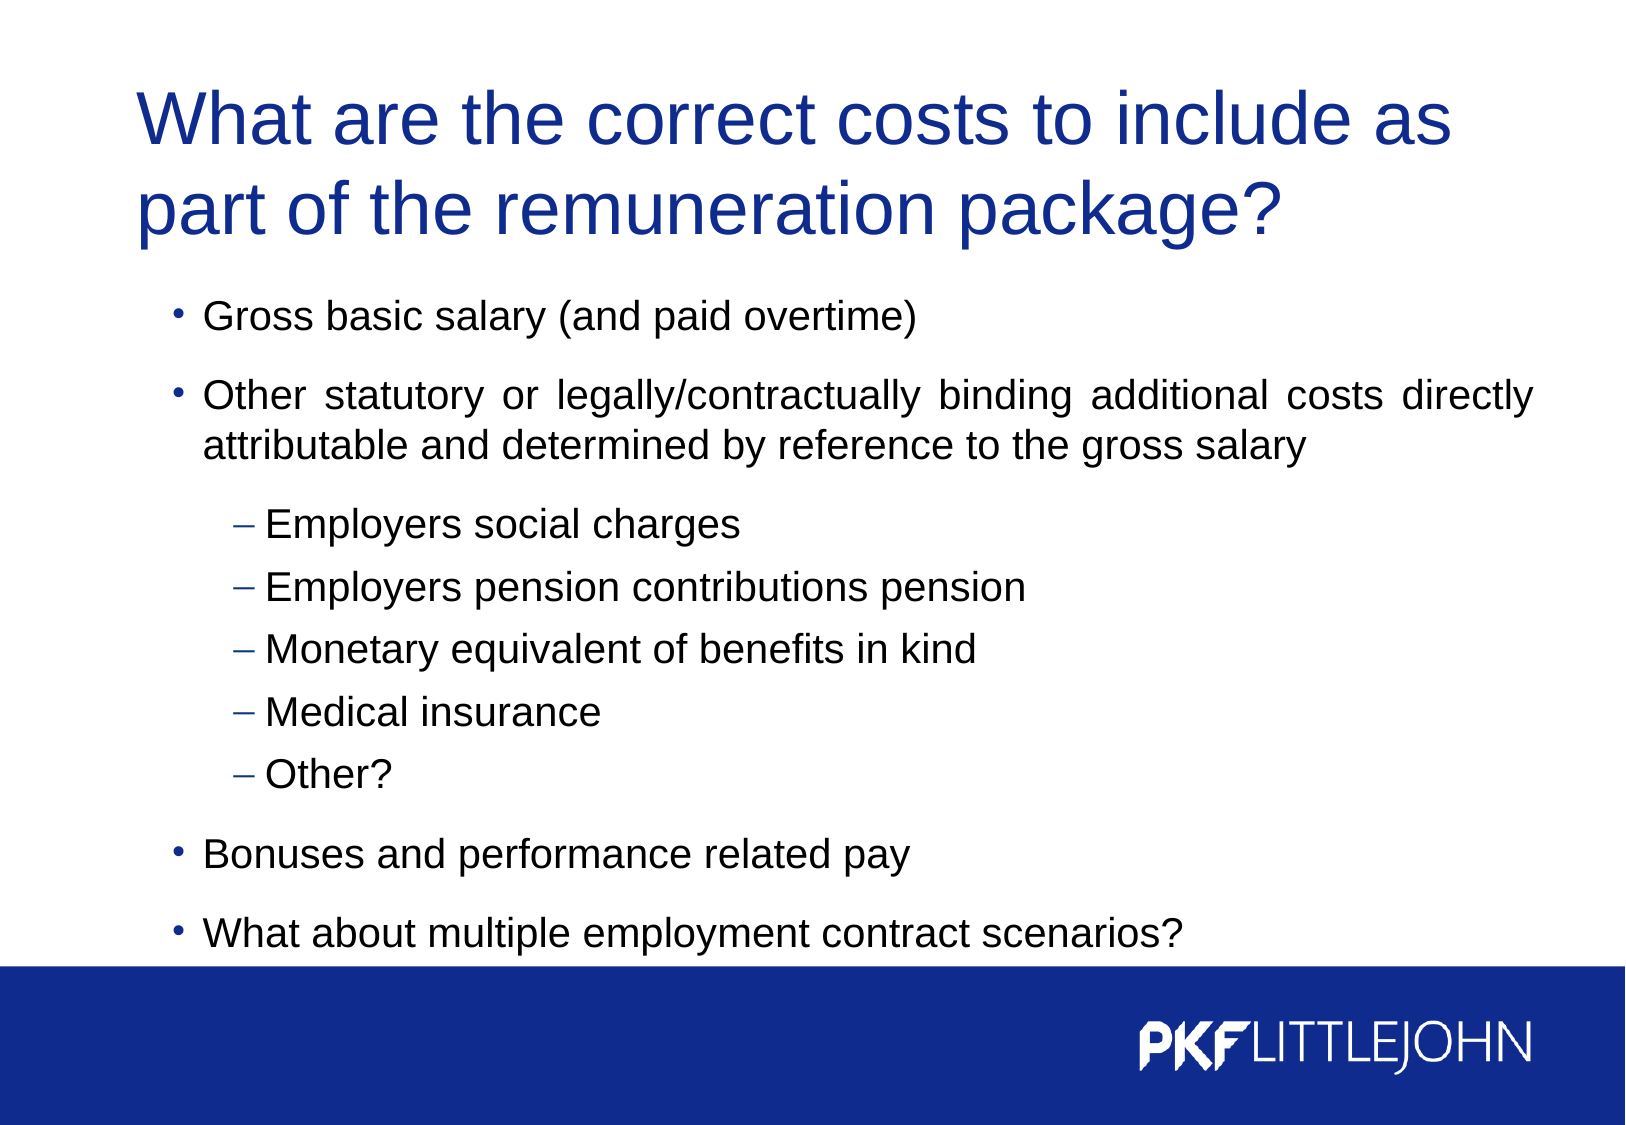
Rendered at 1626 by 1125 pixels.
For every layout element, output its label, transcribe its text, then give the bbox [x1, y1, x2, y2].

picture [1107, 988, 1563, 1103]
title What are the correct costs to include as part of the remuneration package? [121, 62, 1551, 201]
list Gross basic salary (and paid overtime) Other statutory or legally/contractually binding additional costs directly attributable and determined by reference to the gross salary Employers social charges Employers pension contributions pension Monetary equivalent of benefits in kind Medical insurance Other? Bonuses and performance related pay What about multiple employment contract scenarios? [124, 280, 1551, 922]
